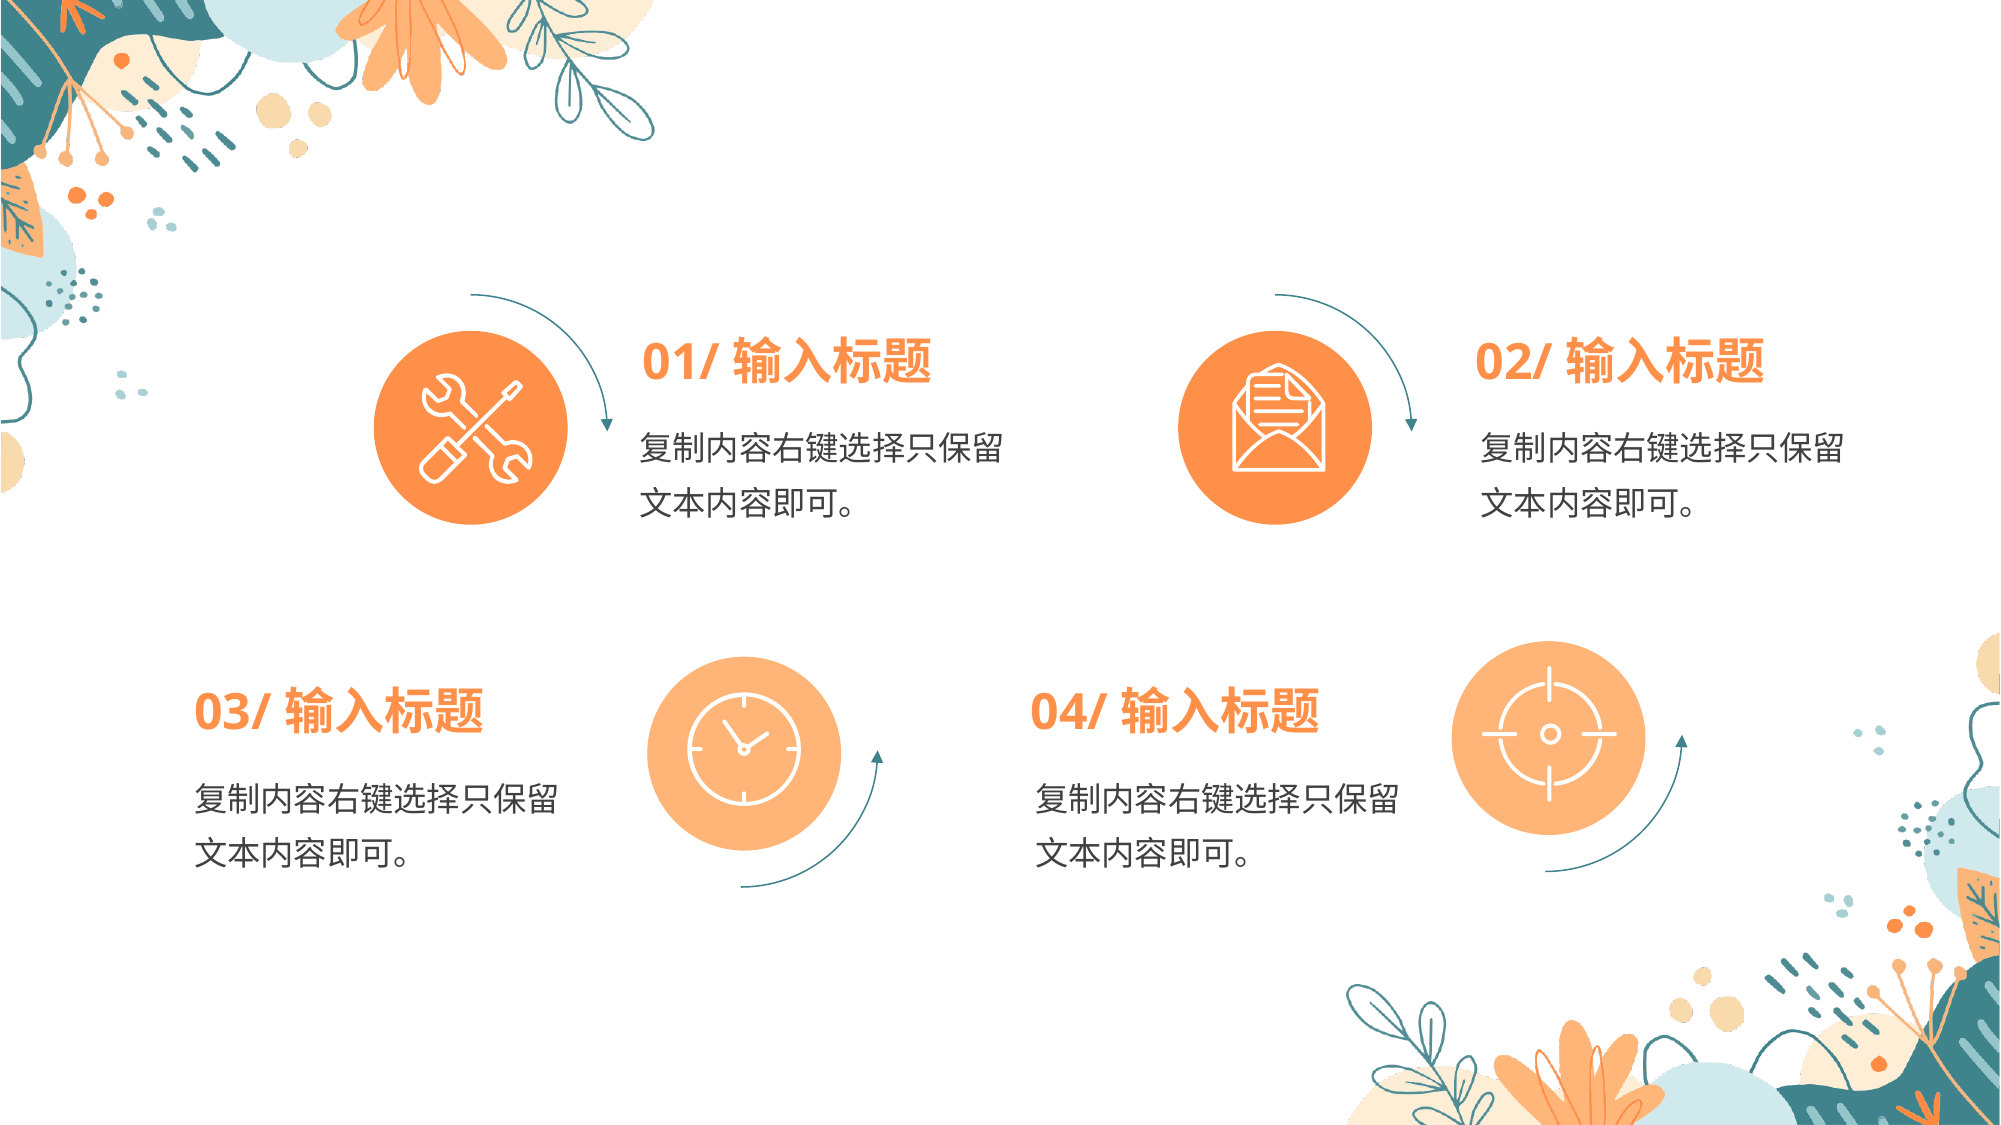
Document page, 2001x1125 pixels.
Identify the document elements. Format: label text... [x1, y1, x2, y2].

text_box [1452, 641, 1646, 836]
text_box [1547, 666, 1552, 703]
text_box [1547, 765, 1552, 802]
text_box 02/输入标题 [1461, 322, 1912, 397]
text_box [418, 380, 523, 484]
picture [0, 0, 655, 493]
text_box [1581, 732, 1617, 737]
text_box [1274, 294, 1418, 432]
text_box 复制内容右键选择只保留文本内容即可。 [624, 405, 1021, 529]
text_box [1498, 682, 1546, 731]
text_box 01/输入标题 [627, 322, 1078, 397]
text_box [1540, 723, 1562, 745]
text_box 复制内容右键选择只保留文本内容即可。 [179, 756, 576, 880]
text_box [1553, 738, 1603, 786]
text_box 04/输入标题 [1015, 672, 1466, 748]
text_box 03/输入标题 [179, 672, 630, 748]
text_box [1481, 732, 1518, 737]
text_box 复制内容右键选择只保留文本内容即可。 [1465, 405, 1862, 529]
picture [1345, 632, 2000, 1125]
text_box [1232, 362, 1326, 472]
text_box [1553, 682, 1603, 731]
text_box [1498, 738, 1546, 786]
text_box [421, 373, 478, 430]
text_box [1178, 330, 1373, 525]
text_box [687, 692, 801, 806]
text_box [470, 294, 613, 432]
text_box [472, 424, 533, 484]
text_box [647, 656, 842, 851]
text_box 复制内容右键选择只保留文本内容即可。 [1020, 756, 1417, 880]
text_box [740, 750, 884, 888]
text_box [1545, 734, 1688, 872]
text_box [373, 330, 568, 525]
